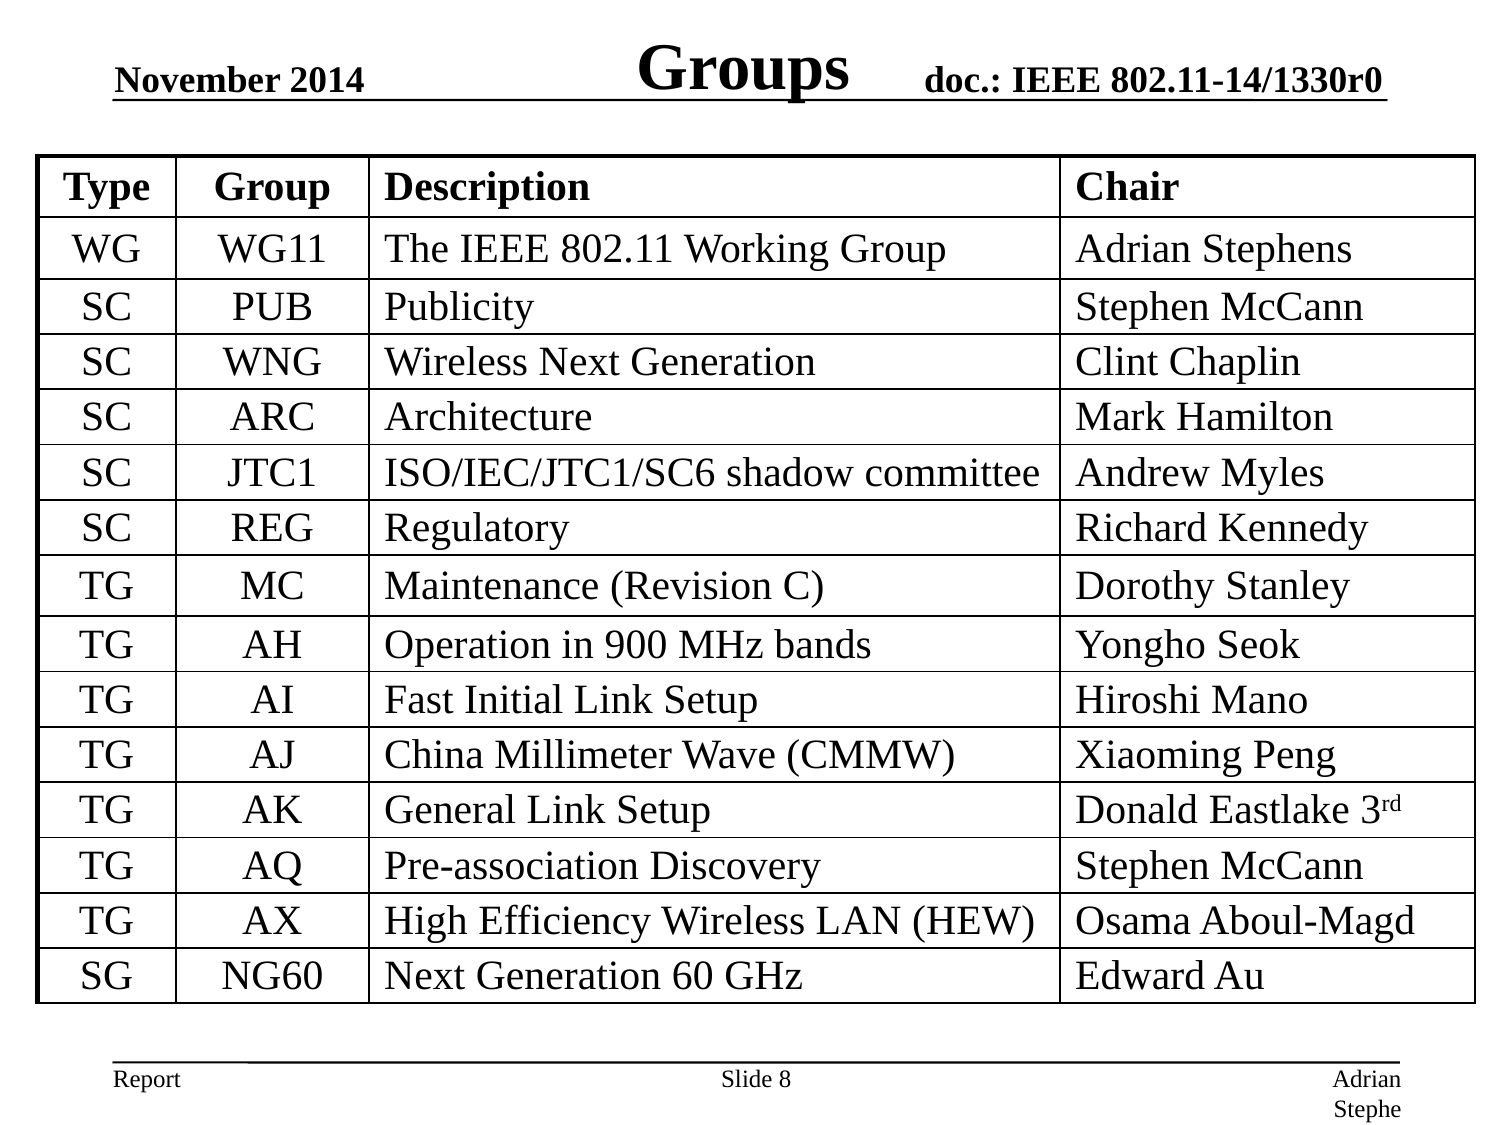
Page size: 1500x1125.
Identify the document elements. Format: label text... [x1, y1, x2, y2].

table_cell TG [40, 672, 175, 726]
table_cell MC [177, 556, 368, 615]
table_cell The IEEE 802.11 Working Group [370, 218, 1059, 278]
table_cell Yongho Seok [1061, 617, 1474, 671]
table_header Group [177, 158, 368, 216]
table_cell Mark Hamilton [1061, 390, 1474, 444]
table_cell WNG [177, 335, 368, 388]
table_cell Pre-association Discovery [370, 838, 1059, 892]
table_cell Adrian Stephens [1061, 218, 1474, 278]
table_cell Stephen McCann [1061, 280, 1474, 333]
table_cell WG11 [177, 218, 368, 278]
table_cell AH [177, 617, 368, 671]
table_cell TG [40, 783, 175, 837]
table_cell TG [40, 838, 175, 892]
table_cell High Efficiency Wireless LAN (HEW) [370, 894, 1059, 947]
table_cell Next Generation 60 GHz [370, 949, 1059, 1002]
table_cell TG [40, 728, 175, 781]
table_cell Hiroshi Mano [1061, 672, 1474, 726]
table_cell Clint Chaplin [1061, 335, 1474, 388]
table_cell Donald Eastlake 3rd [1061, 783, 1474, 837]
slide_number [114, 54, 374, 101]
table_cell AQ [177, 838, 368, 892]
table_cell PUB [177, 280, 368, 333]
table_cell Andrew Myles [1061, 445, 1474, 499]
table_cell AX [177, 894, 368, 947]
table_cell NG60 [177, 949, 368, 1002]
table_header Description [370, 158, 1059, 216]
table_cell Fast Initial Link Setup [370, 672, 1059, 726]
table_header Type [40, 158, 175, 216]
table_cell SC [40, 280, 175, 333]
table_cell SC [40, 445, 175, 499]
table_cell REG [177, 501, 368, 554]
table_cell Dorothy Stanley [1061, 556, 1474, 615]
table_cell ISO/IEC/JTC1/SC6 shadow committee [370, 445, 1059, 499]
table_cell Architecture [370, 390, 1059, 444]
table_cell Operation in 900 MHz bands [370, 617, 1059, 671]
title Groups [75, 24, 1413, 100]
table_cell Richard Kennedy [1061, 501, 1474, 554]
table_cell Wireless Next Generation [370, 335, 1059, 388]
table_cell SC [40, 335, 175, 388]
table_cell AK [177, 783, 368, 837]
table_cell TG [40, 617, 175, 671]
table_cell Osama Aboul-Magd [1061, 894, 1474, 947]
table_header Chair [1061, 158, 1474, 216]
table_cell China Millimeter Wave (CMMW) [370, 728, 1059, 781]
table_cell WG [40, 218, 175, 278]
table_cell ARC [177, 390, 368, 444]
table_cell AJ [177, 728, 368, 781]
table_cell General Link Setup [370, 783, 1059, 837]
table_cell AI [177, 672, 368, 726]
table_cell SC [40, 390, 175, 444]
slide_number Slide 8 [712, 1061, 800, 1093]
footer Adrian Stephens, Intel Corporation [1324, 1061, 1402, 1093]
table_cell TG [40, 894, 175, 947]
table_cell Maintenance (Revision C) [370, 556, 1059, 615]
table_cell JTC1 [177, 445, 368, 499]
table_cell Edward Au [1061, 949, 1474, 1002]
table_cell Regulatory [370, 501, 1059, 554]
table_cell Publicity [370, 280, 1059, 333]
table_cell Xiaoming Peng [1061, 728, 1474, 781]
table_cell TG [40, 556, 175, 615]
table_cell Stephen McCann [1061, 838, 1474, 892]
table_cell SC [40, 501, 175, 554]
table_cell SG [40, 949, 175, 1002]
